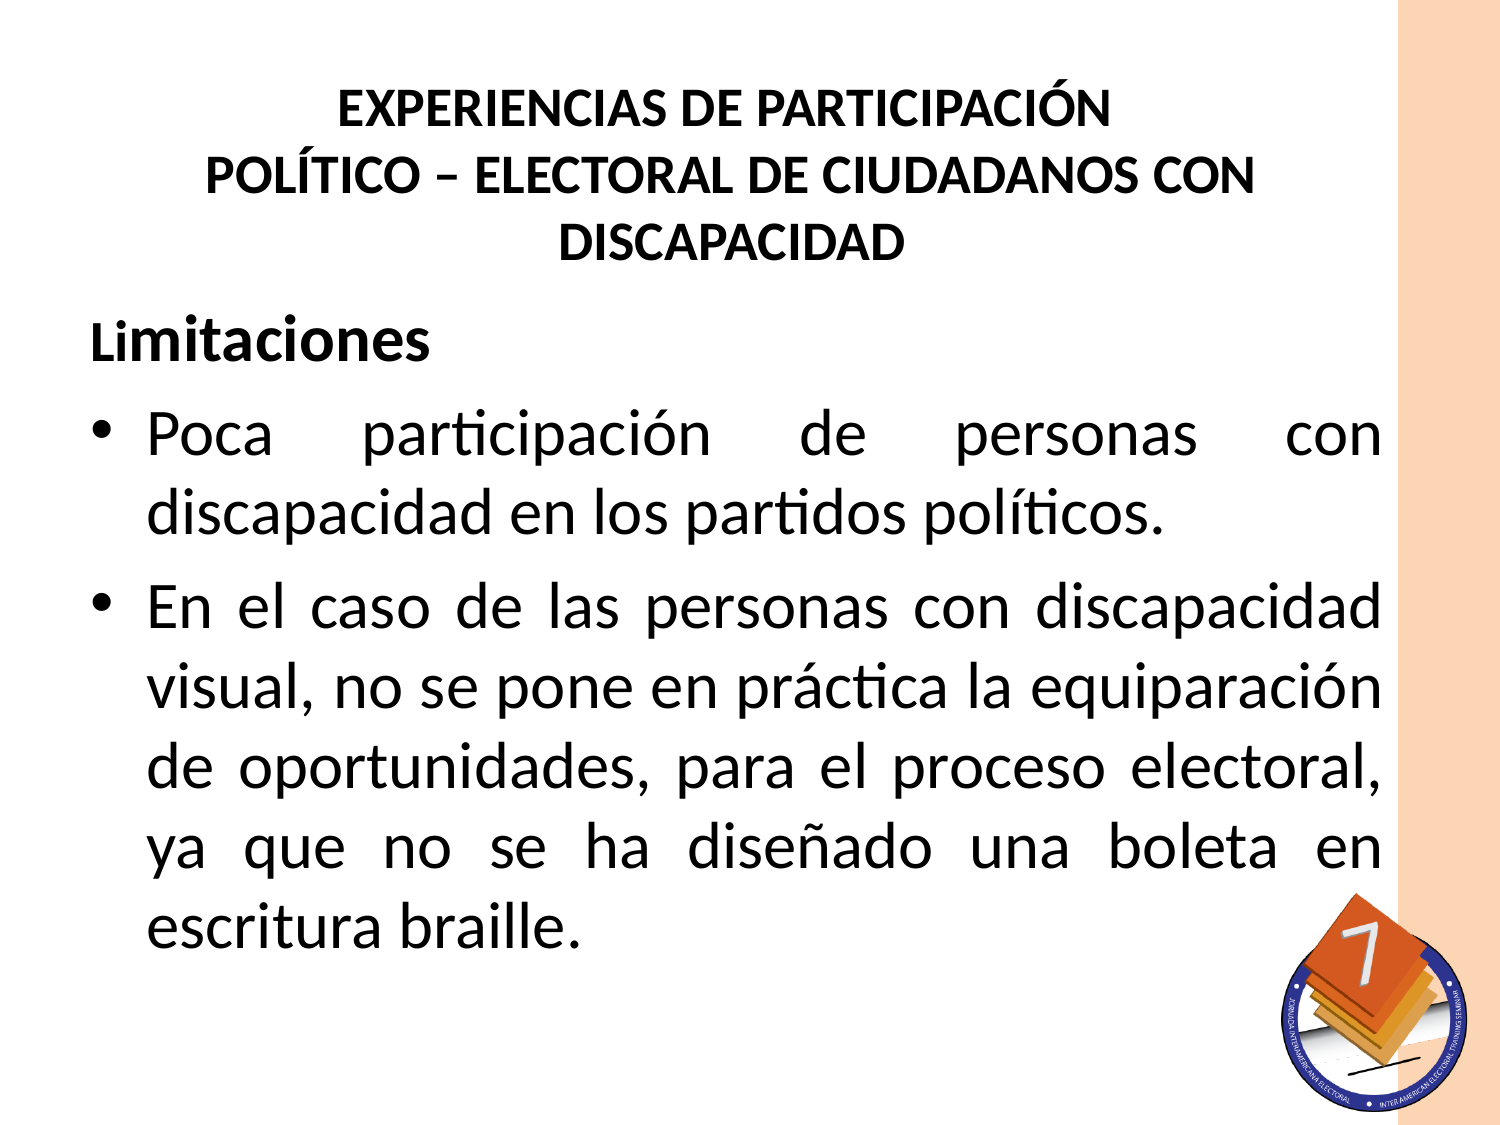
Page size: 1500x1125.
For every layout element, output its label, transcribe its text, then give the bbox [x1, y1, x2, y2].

picture [1281, 893, 1471, 1112]
text_box EXPERIENCIAS DE PARTICIPACIÓN POLÍTICO – ELECTORAL DE CIUDADANOS CON DISCAPACIDAD [53, 62, 1398, 279]
text_box Limitaciones Poca participación de personas con discapacidad en los partidos políticos. En el caso de las personas con discapacidad visual, no se pone en práctica la equiparación de oportunidades, para el proceso electoral, ya que no se ha diseñado una boleta en escritura braille. [75, 287, 1398, 965]
text_box [1398, 0, 1500, 1125]
